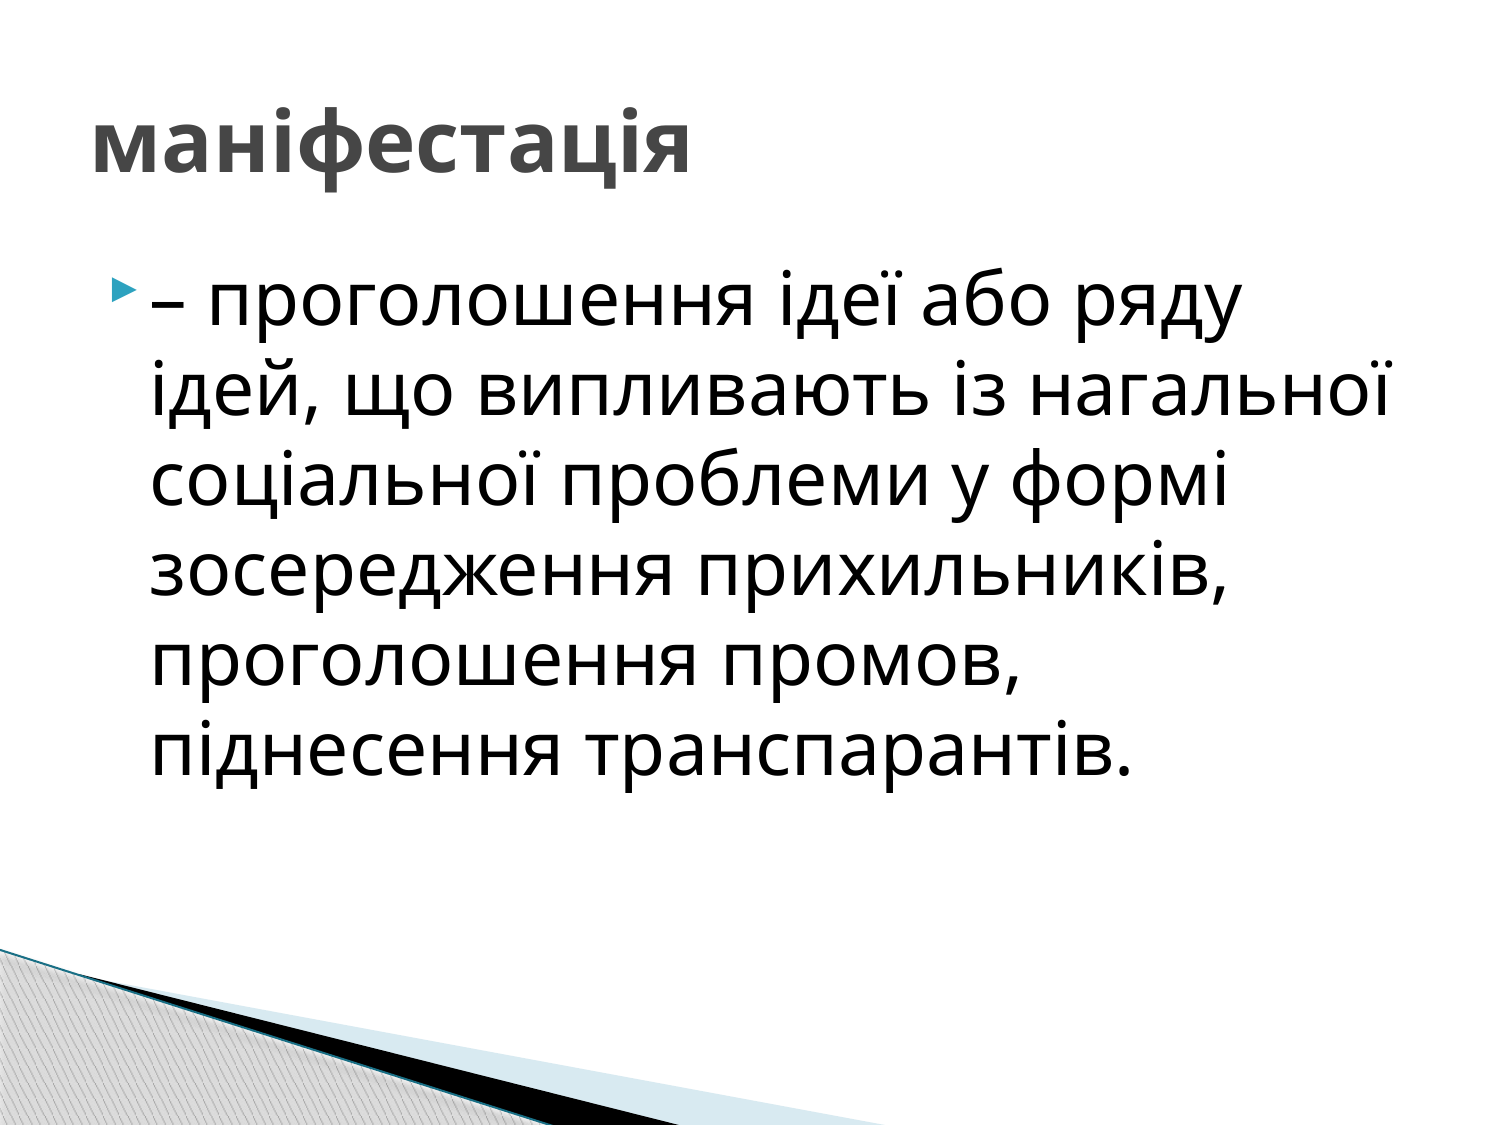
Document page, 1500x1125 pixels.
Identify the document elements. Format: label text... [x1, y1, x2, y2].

list – проголошення ідеї або ряду ідей, що випливають із нагальної соціальної проблеми у формі зосередження прихильників, проголошення промов, піднесення транспарантів. [75, 243, 1425, 986]
title маніфестація [75, 45, 1425, 233]
